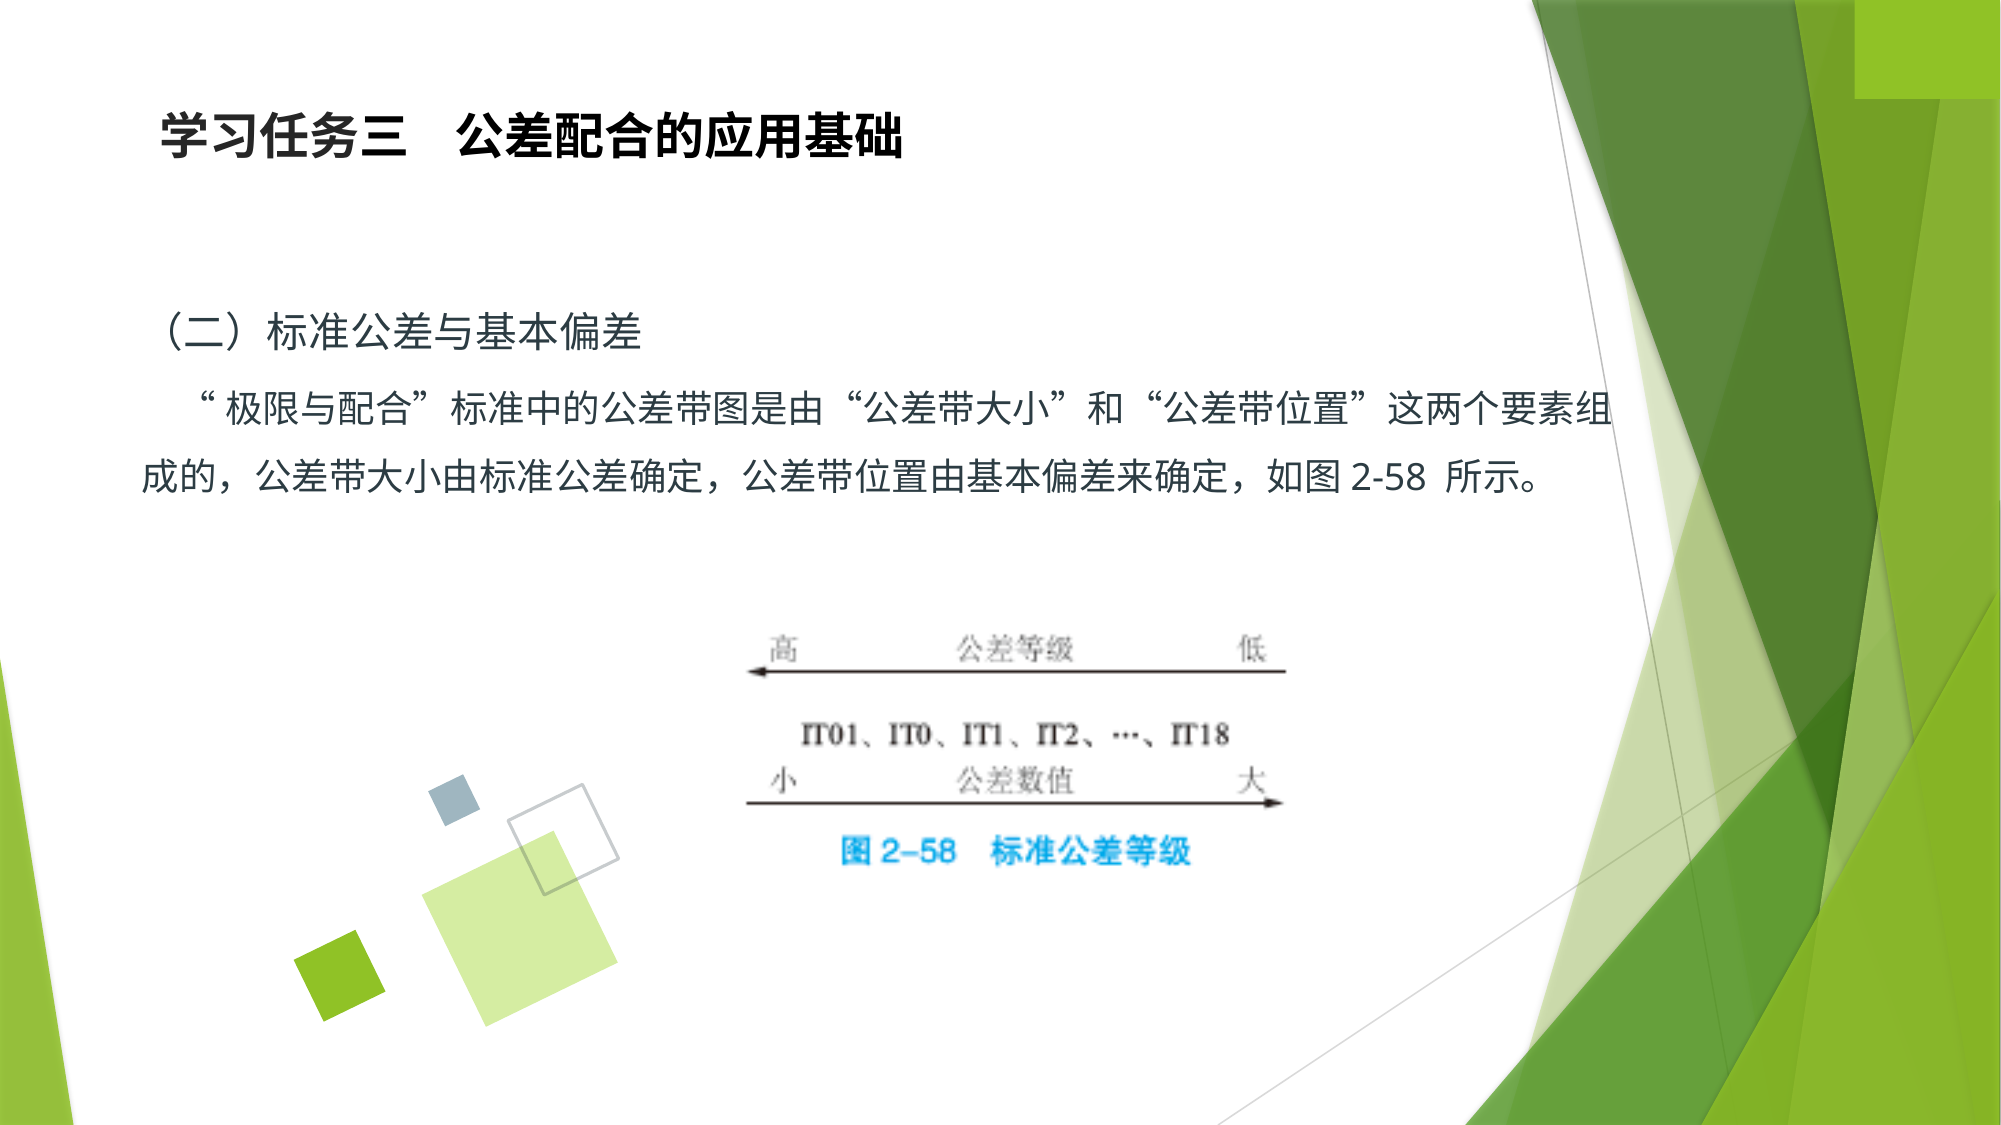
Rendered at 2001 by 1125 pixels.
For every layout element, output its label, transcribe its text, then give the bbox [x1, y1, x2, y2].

text_box 学习任务三 公差配合的应用基础 [144, 85, 1856, 216]
text_box [1853, 0, 2000, 100]
text_box （二）标准公差与基本偏差 “极限与配合”标准中的公差带图是由“公差带大小”和“公差带位置”这两个要素组成的，公差带大小由标准公差确定，公差带位置由基本偏差来确定，如图2-58 所示。 [126, 273, 1642, 506]
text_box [290, 772, 624, 1033]
picture [708, 607, 1348, 897]
